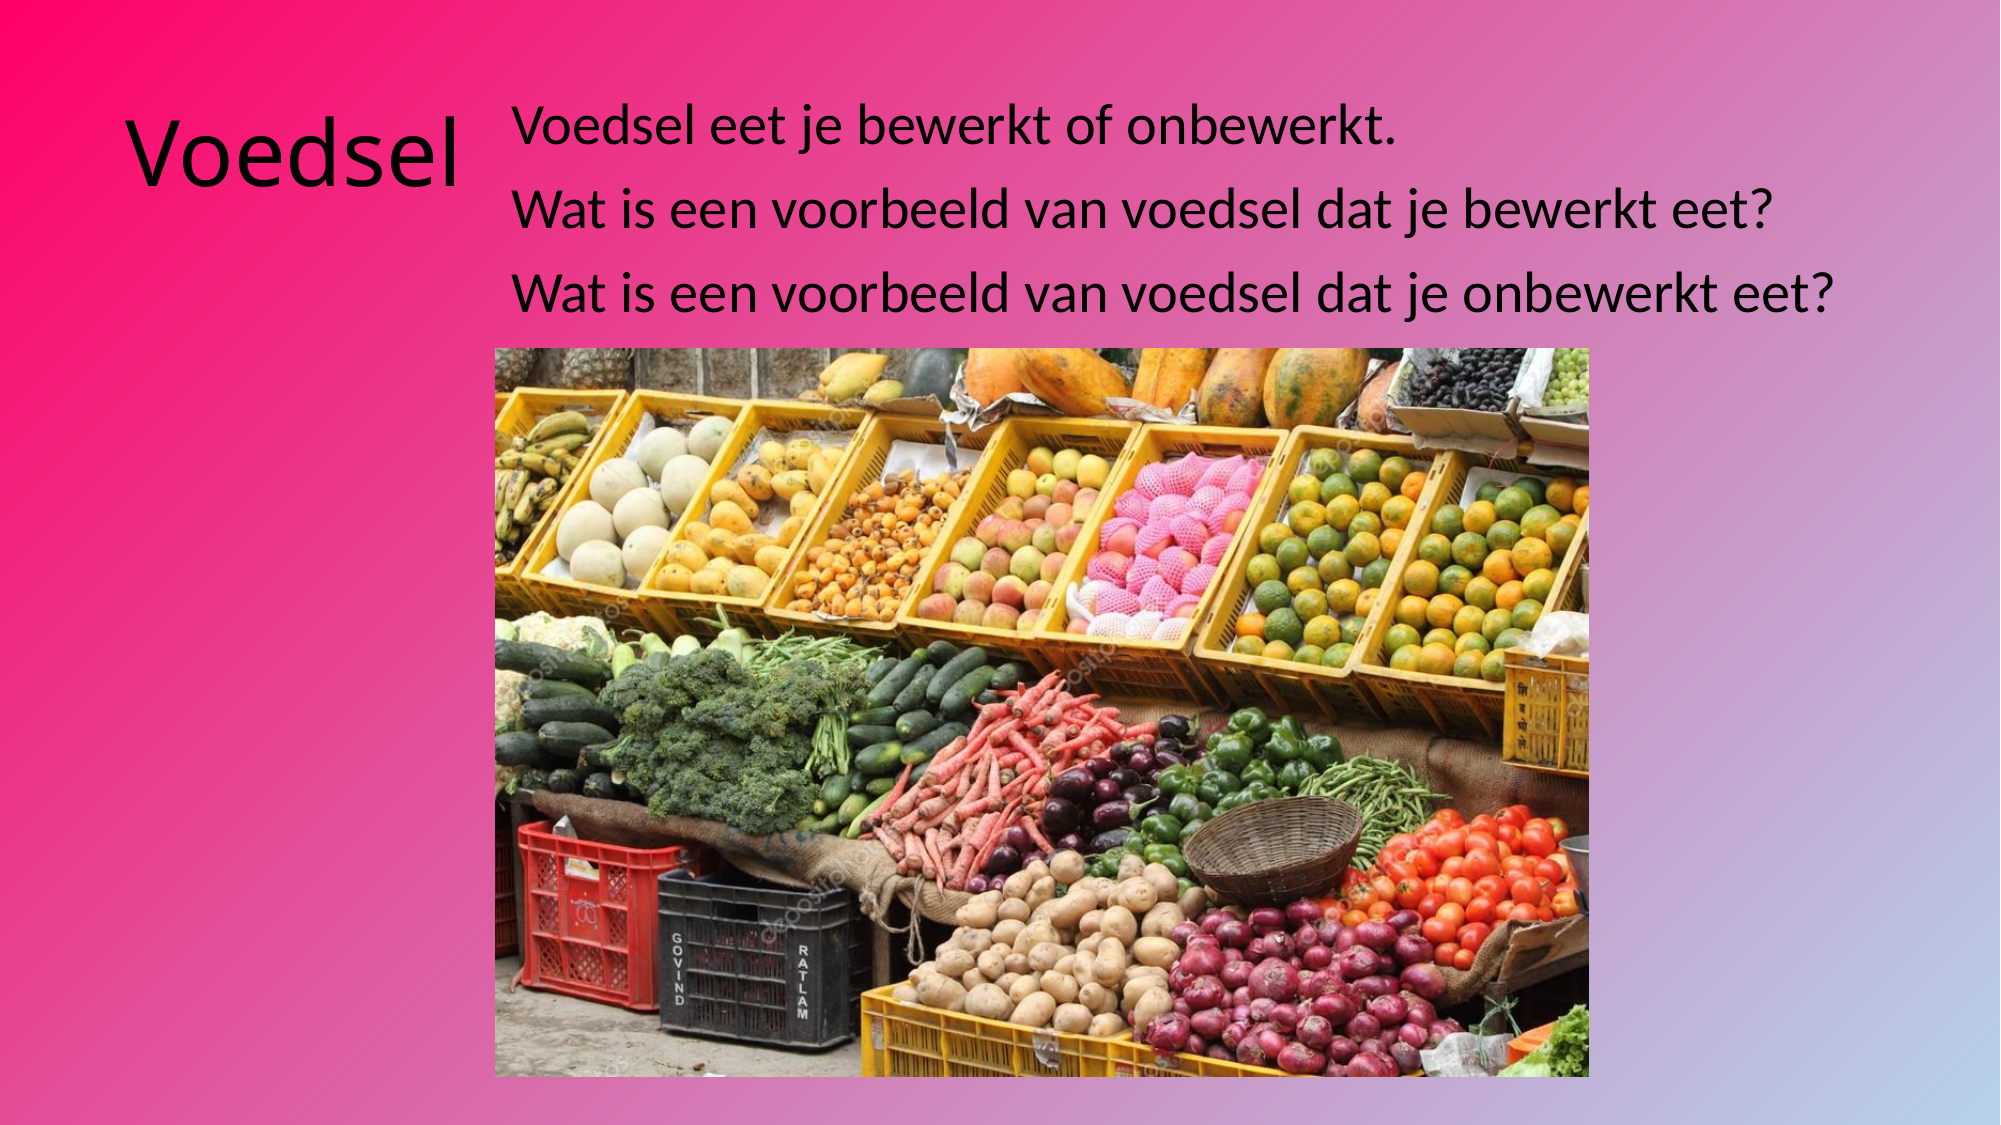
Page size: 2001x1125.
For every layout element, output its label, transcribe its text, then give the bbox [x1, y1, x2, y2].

title Voedsel [86, 47, 496, 266]
picture [495, 348, 1589, 1077]
list Voedsel eet je bewerkt of onbewerkt. Wat is een voorbeeld van voedsel dat je bewerkt eet? Wat is een voorbeeld van voedsel dat je onbewerkt eet? [495, 87, 1970, 349]
